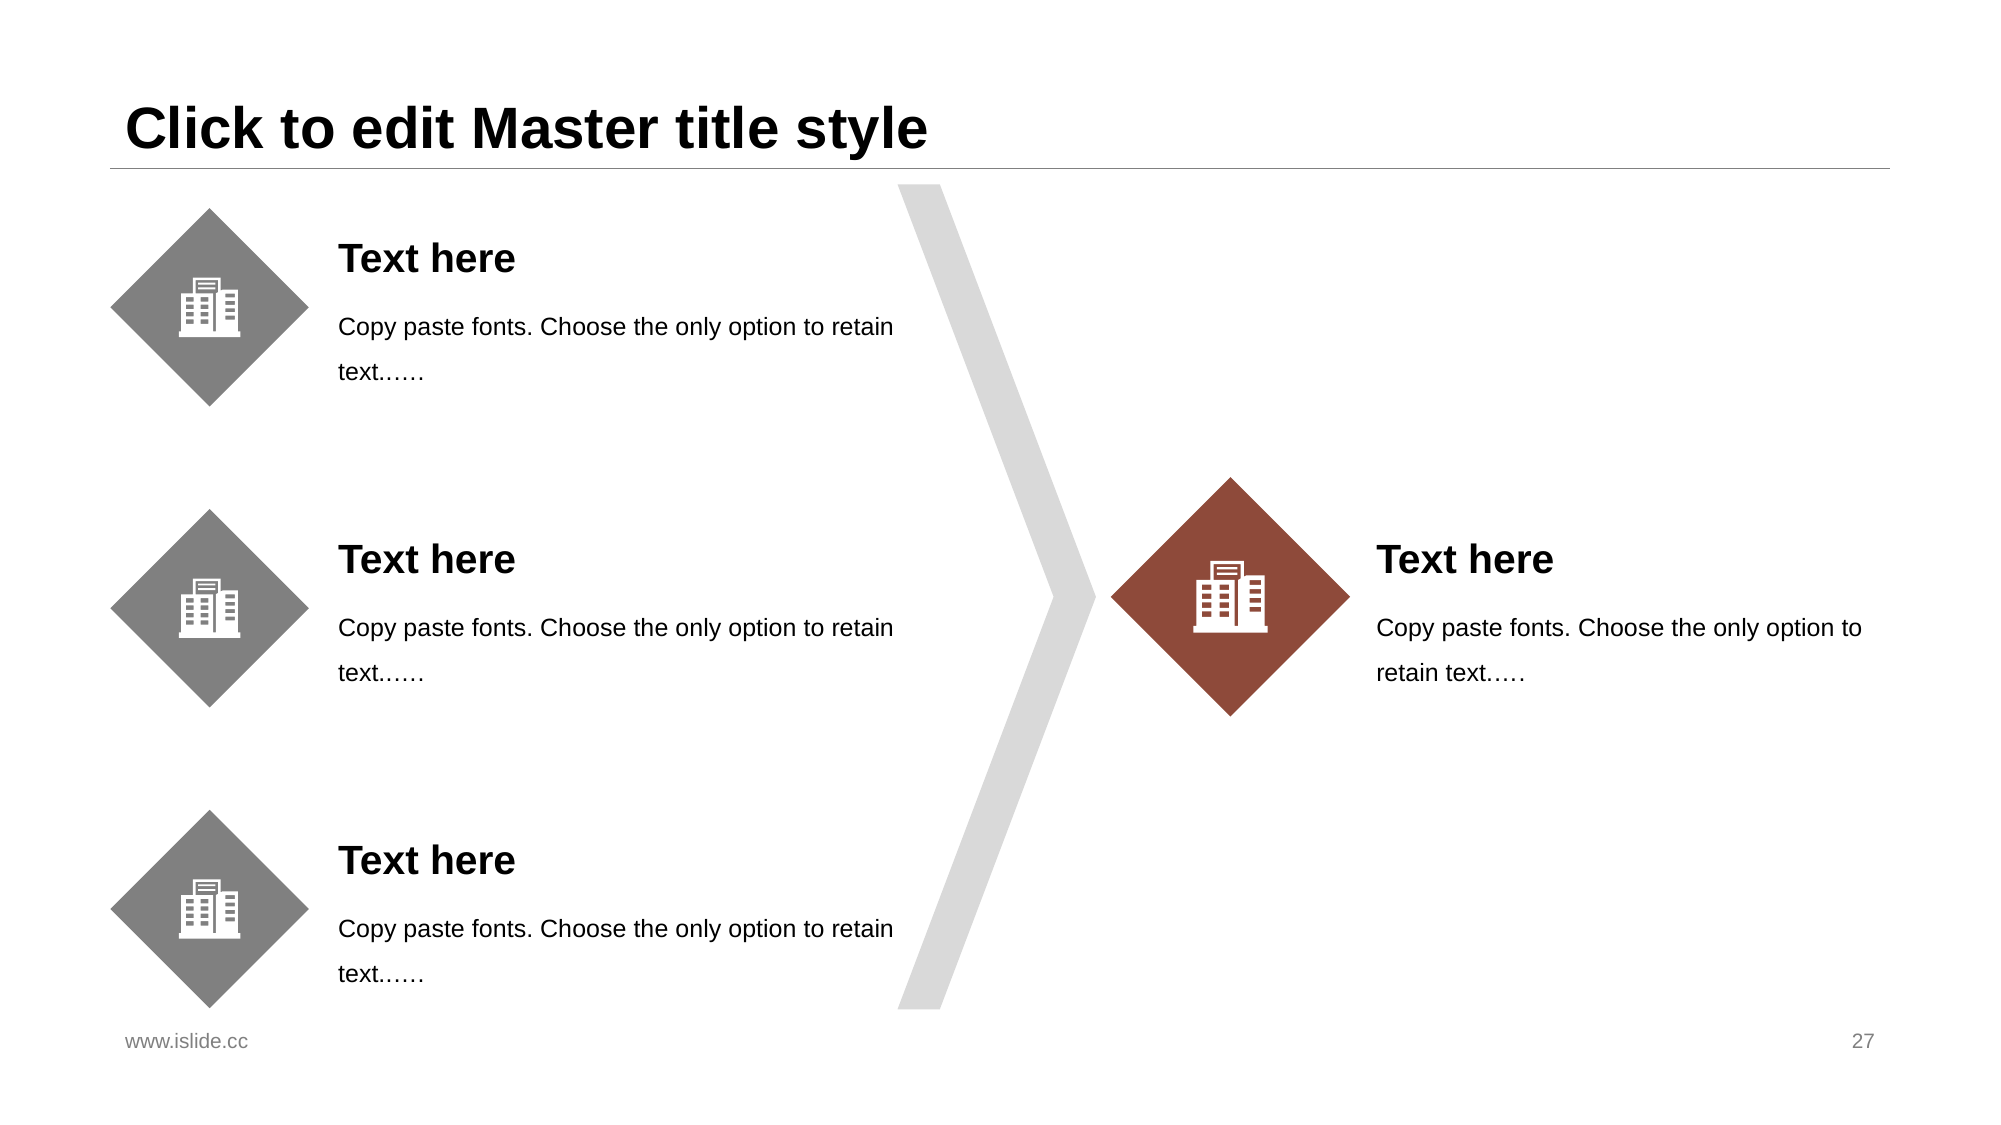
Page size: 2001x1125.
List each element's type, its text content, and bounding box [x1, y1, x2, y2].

footer www.islide.cc [109, 1023, 790, 1058]
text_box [110, 184, 1890, 1010]
slide_number 27 [1412, 1023, 1890, 1058]
title Click to edit Master title style [109, 0, 1890, 169]
